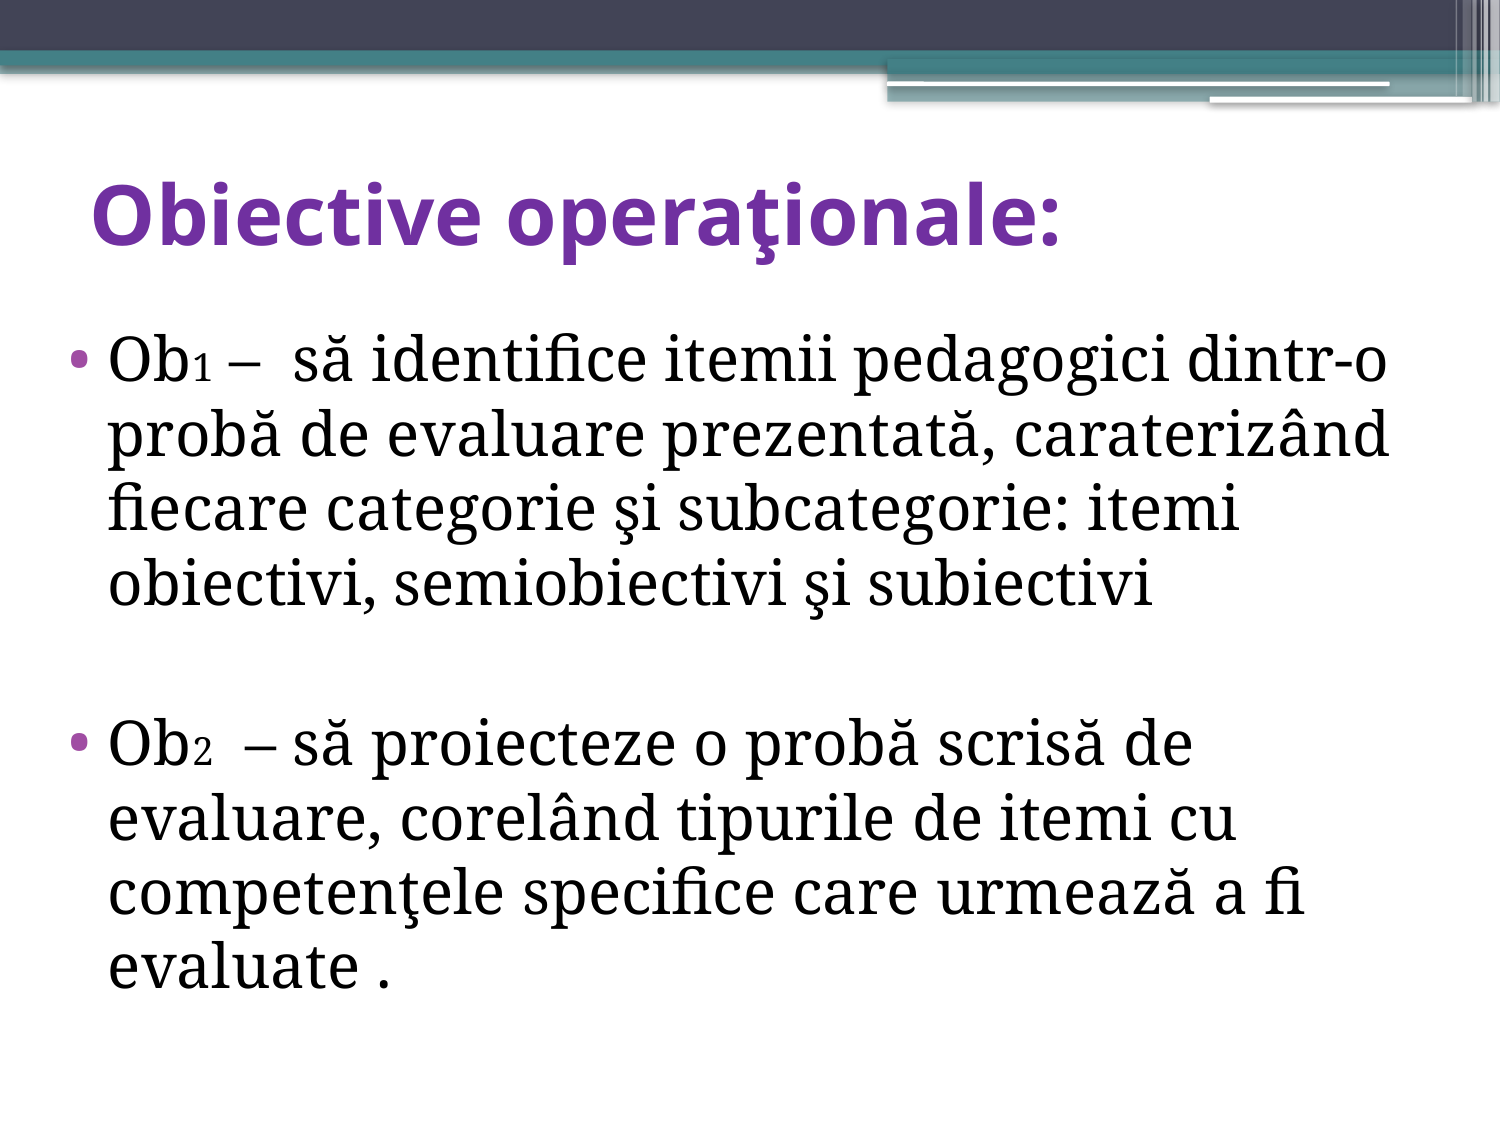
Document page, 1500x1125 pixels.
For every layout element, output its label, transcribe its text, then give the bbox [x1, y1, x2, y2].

title Obiective operaţionale: [75, 125, 1425, 300]
list Ob1 – să identifice itemii pedagogici dintr-o probă de evaluare prezentată, caraterizând fiecare categorie şi subcategorie: itemi obiectivi, semiobiectivi şi subiectivi Ob2 – să proiecteze o probă scrisă de evaluare, corelând tipurile de itemi cu competenţele specifice care urmează a fi evaluate . [37, 312, 1475, 1022]
